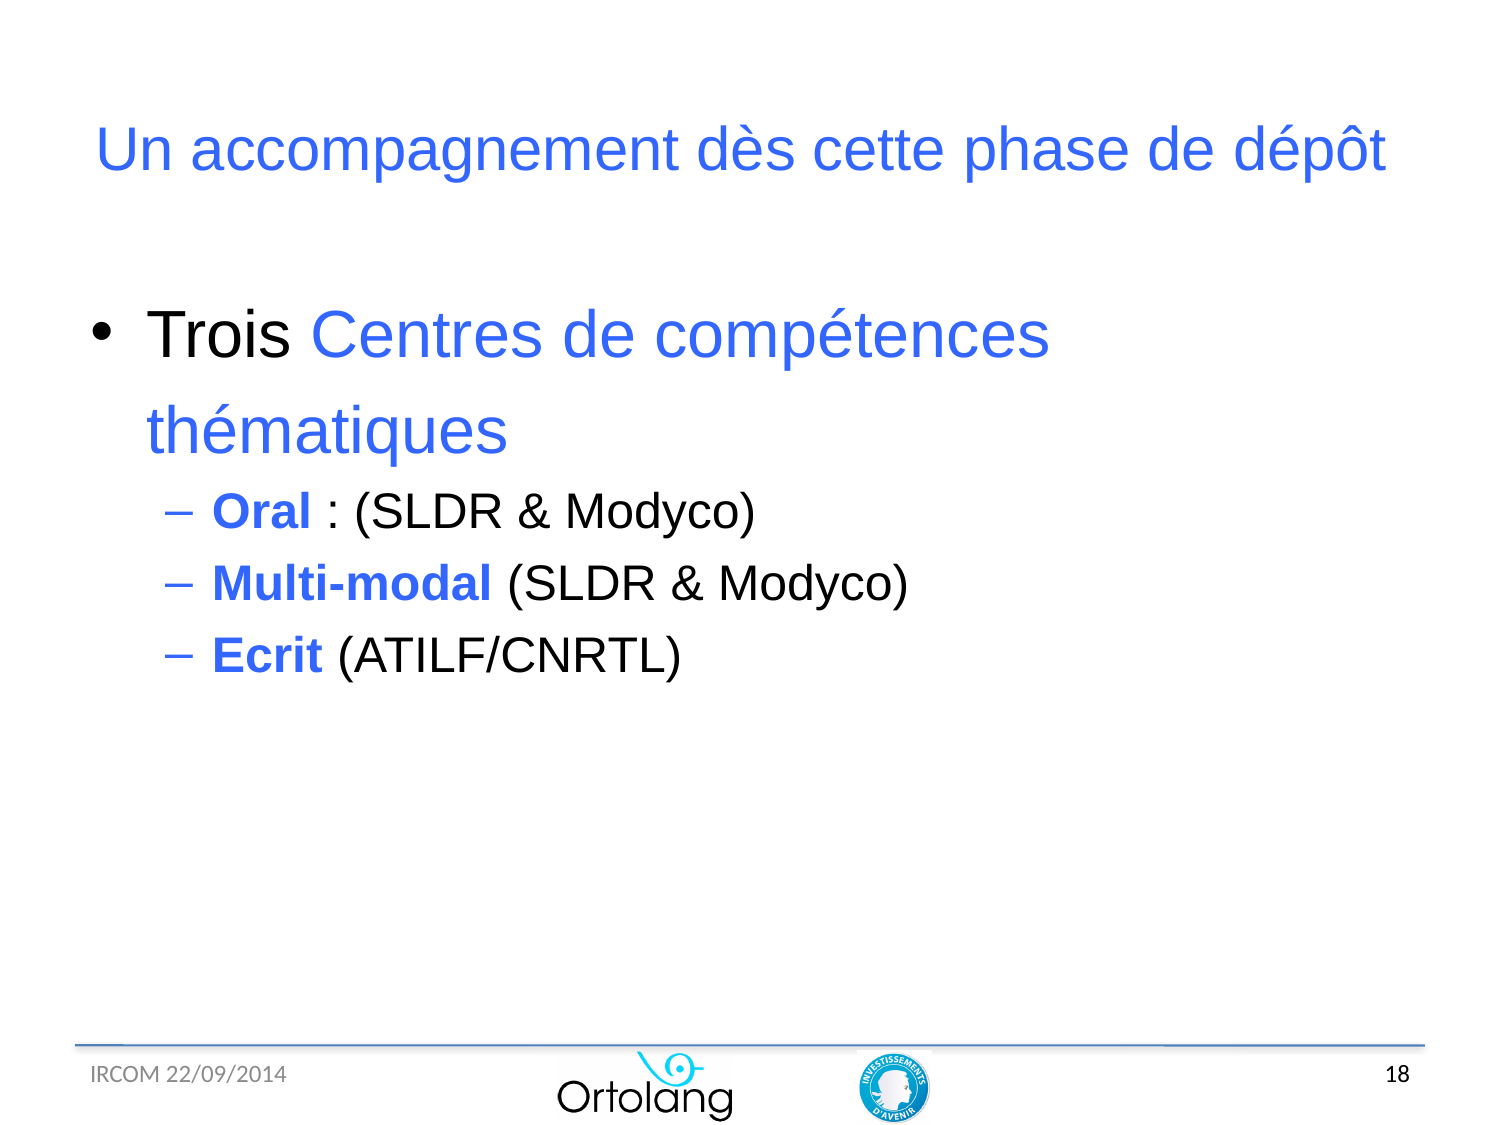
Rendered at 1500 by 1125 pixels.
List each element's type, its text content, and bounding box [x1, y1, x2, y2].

picture [857, 1050, 932, 1125]
list Trois Centres de compétences thématiques Oral : (SLDR & Modyco) Multi-modal (SLDR & Modyco) Ecrit (ATILF/CNRTL) [75, 267, 1425, 1013]
picture [555, 1050, 733, 1122]
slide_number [75, 1042, 425, 1103]
slide_number 18 [1074, 1042, 1425, 1103]
title Un accompagnement dès cette phase de dépôt [75, 45, 1425, 233]
